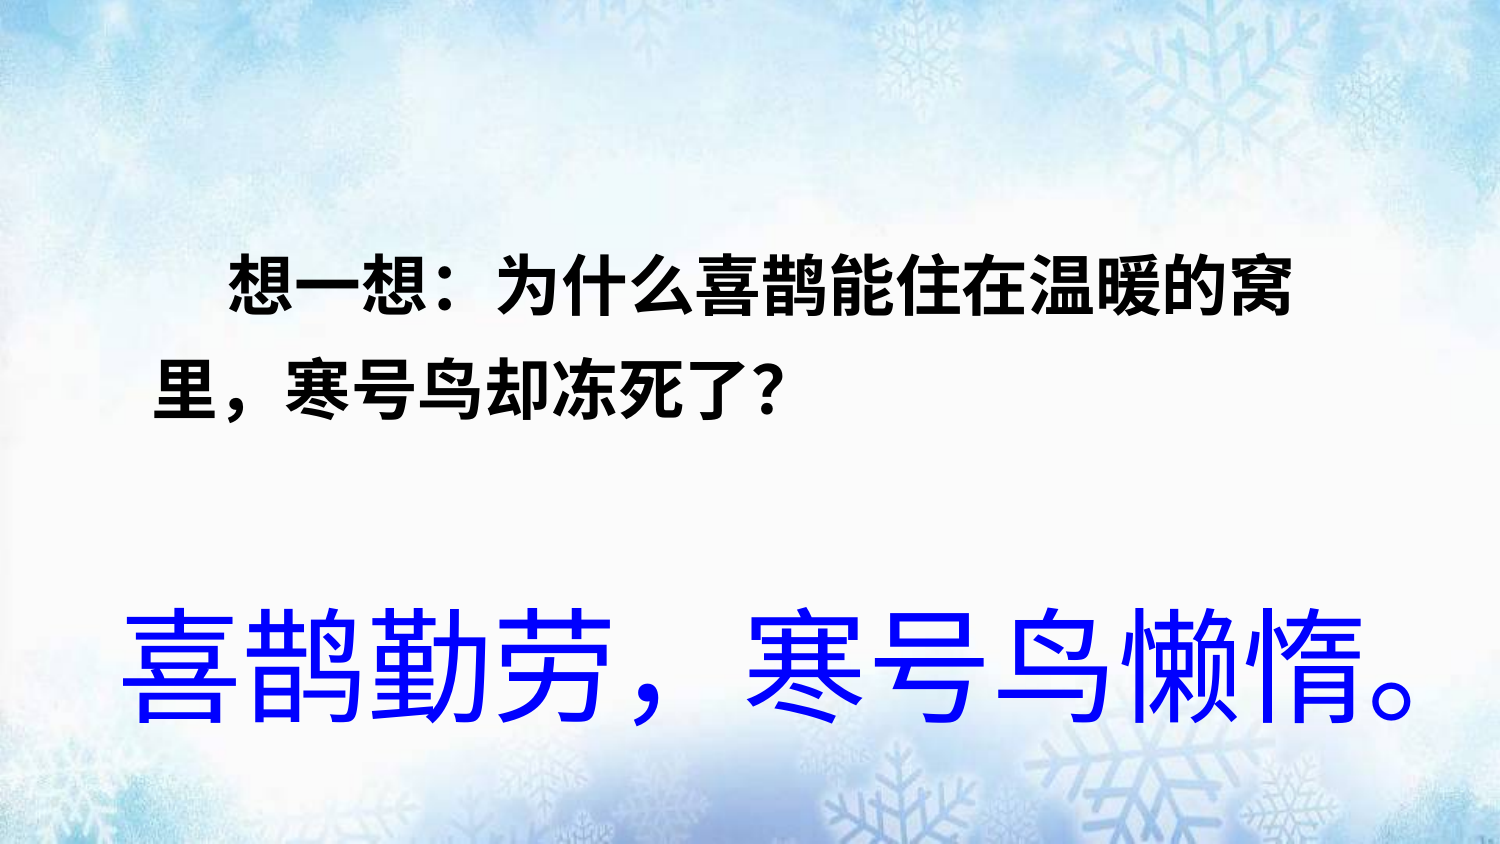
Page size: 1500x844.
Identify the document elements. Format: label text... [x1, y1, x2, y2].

picture [0, 0, 1500, 844]
text_box 想一想：为什么喜鹊能住在温暖的窝里，寒号鸟却冻死了？ [136, 212, 1336, 436]
text_box 喜鹊勤劳，寒号鸟懒惰。 [102, 581, 1500, 746]
